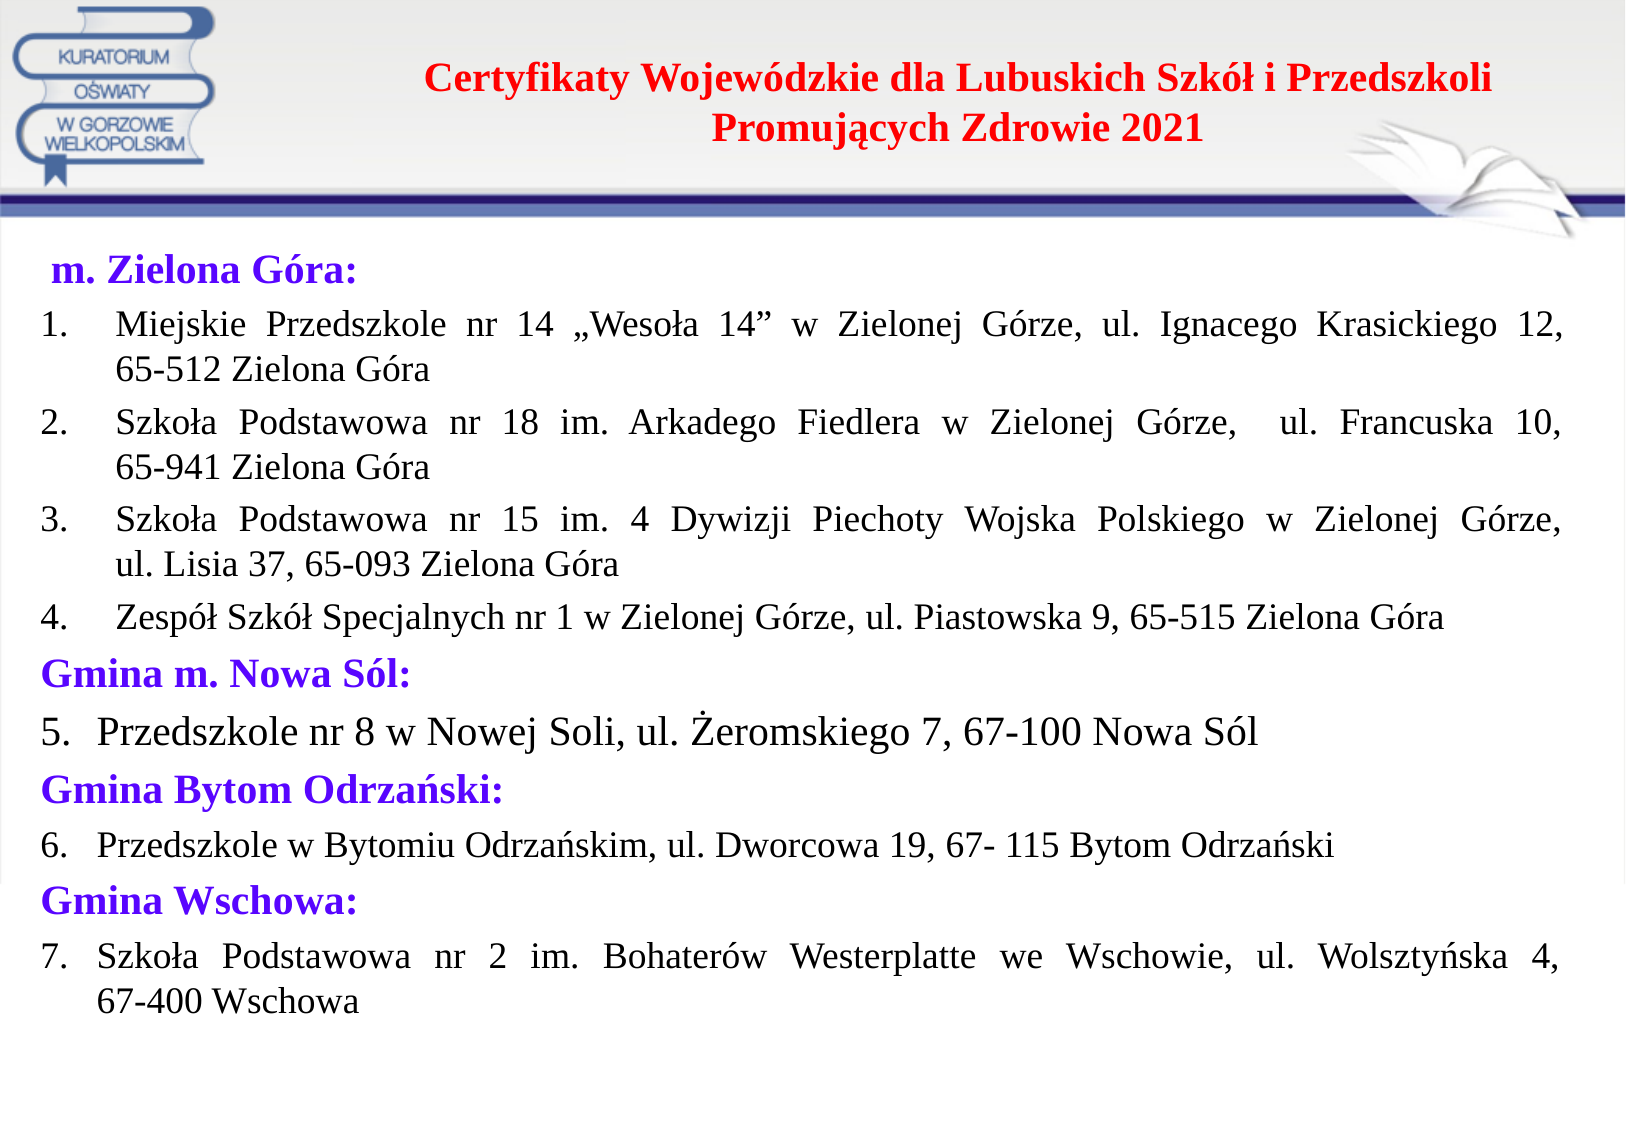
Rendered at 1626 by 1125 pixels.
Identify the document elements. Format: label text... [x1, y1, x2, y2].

title Certyfikaty Wojewódzkie dla Lubuskich Szkół i Przedszkoli Promujących Zdrowie 2021 [317, 23, 1600, 176]
list m. Zielona Góra: Miejskie Przedszkole nr 14 „Wesoła 14” w Zielonej Górze, ul. Ignacego Krasickiego 12, 65-512 Zielona Góra Szkoła Podstawowa nr 18 im. Arkadego Fiedlera w Zielonej Górze, ul. Francuska 10, 65-941 Zielona Góra Szkoła Podstawowa nr 15 im. 4 Dywizji Piechoty Wojska Polskiego w Zielonej Górze, ul. Lisia 37, 65-093 Zielona Góra Zespół Szkół Specjalnych nr 1 w Zielonej Górze, ul. Piastowska 9, 65-515 Zielona Góra Gmina m. Nowa Sól: Przedszkole nr 8 w Nowej Soli, ul. Żeromskiego 7, 67-100 Nowa Sól Gmina Bytom Odrzański: Przedszkole w Bytomiu Odrzańskim, ul. Dworcowa 19, 67- 115 Bytom Odrzański Gmina Wschowa: Szkoła Podstawowa nr 2 im. Bohaterów Westerplatte we Wschowie, ul. Wolsztyńska 4, 67-400 Wschowa [25, 234, 1600, 1071]
picture [0, 0, 1626, 1125]
